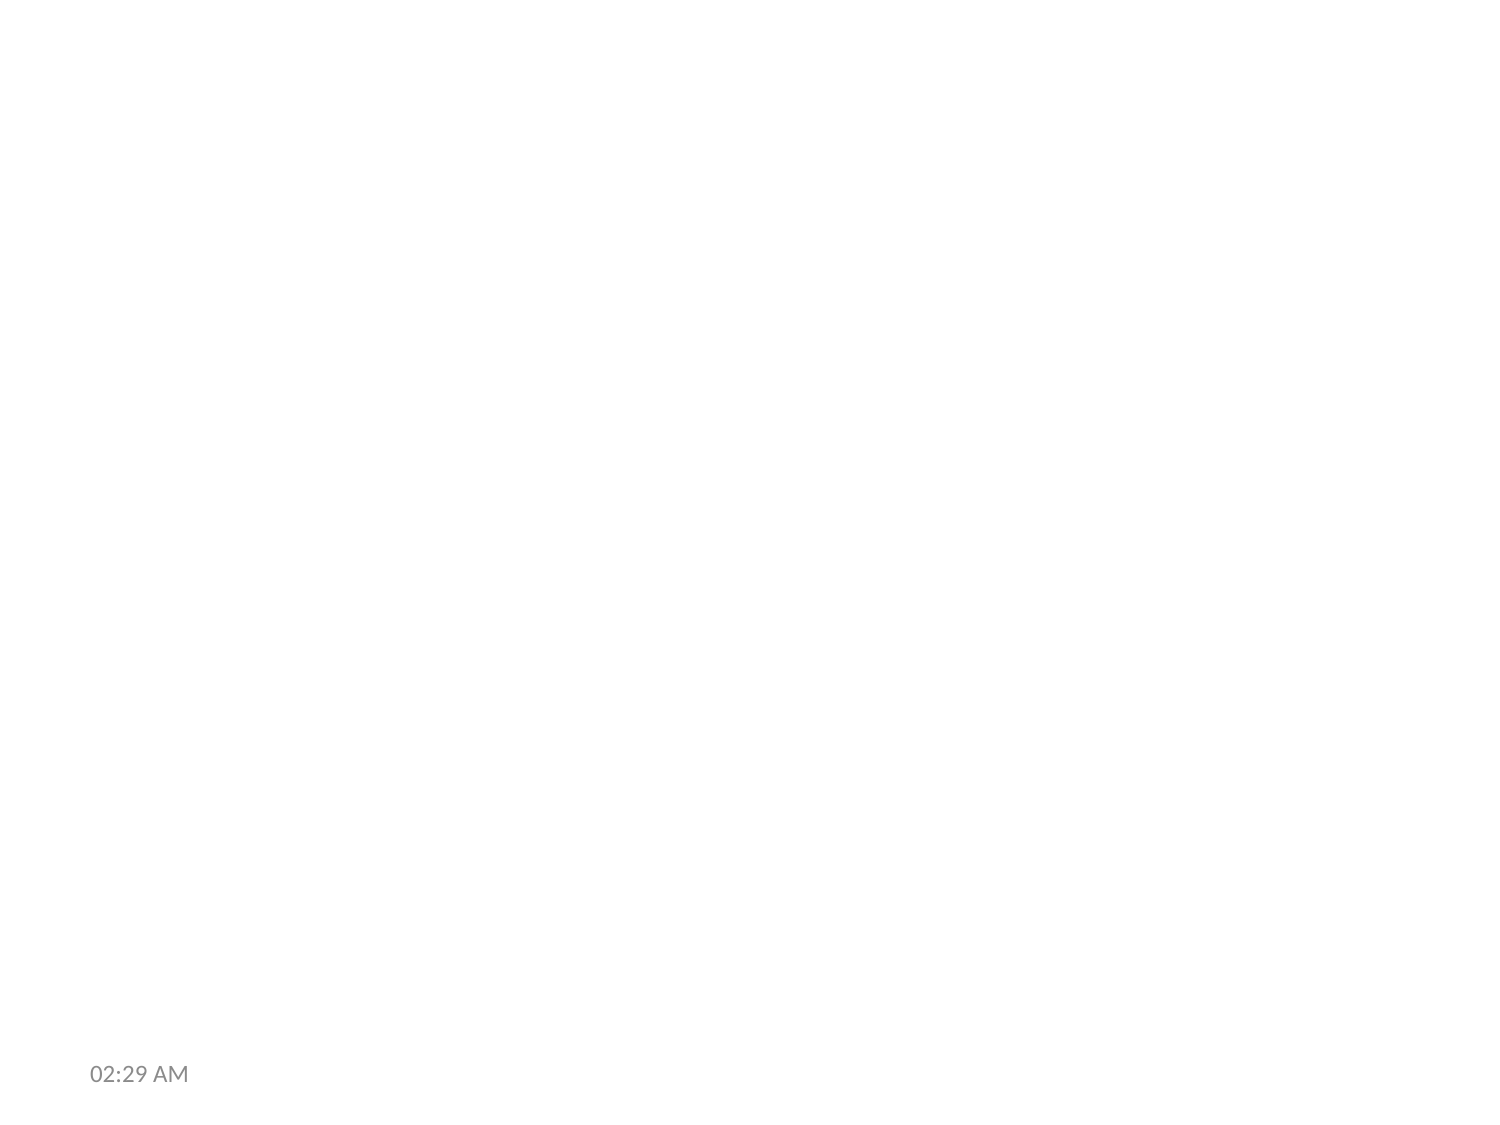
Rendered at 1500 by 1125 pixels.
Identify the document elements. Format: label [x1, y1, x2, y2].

slide_number [75, 1042, 425, 1103]
